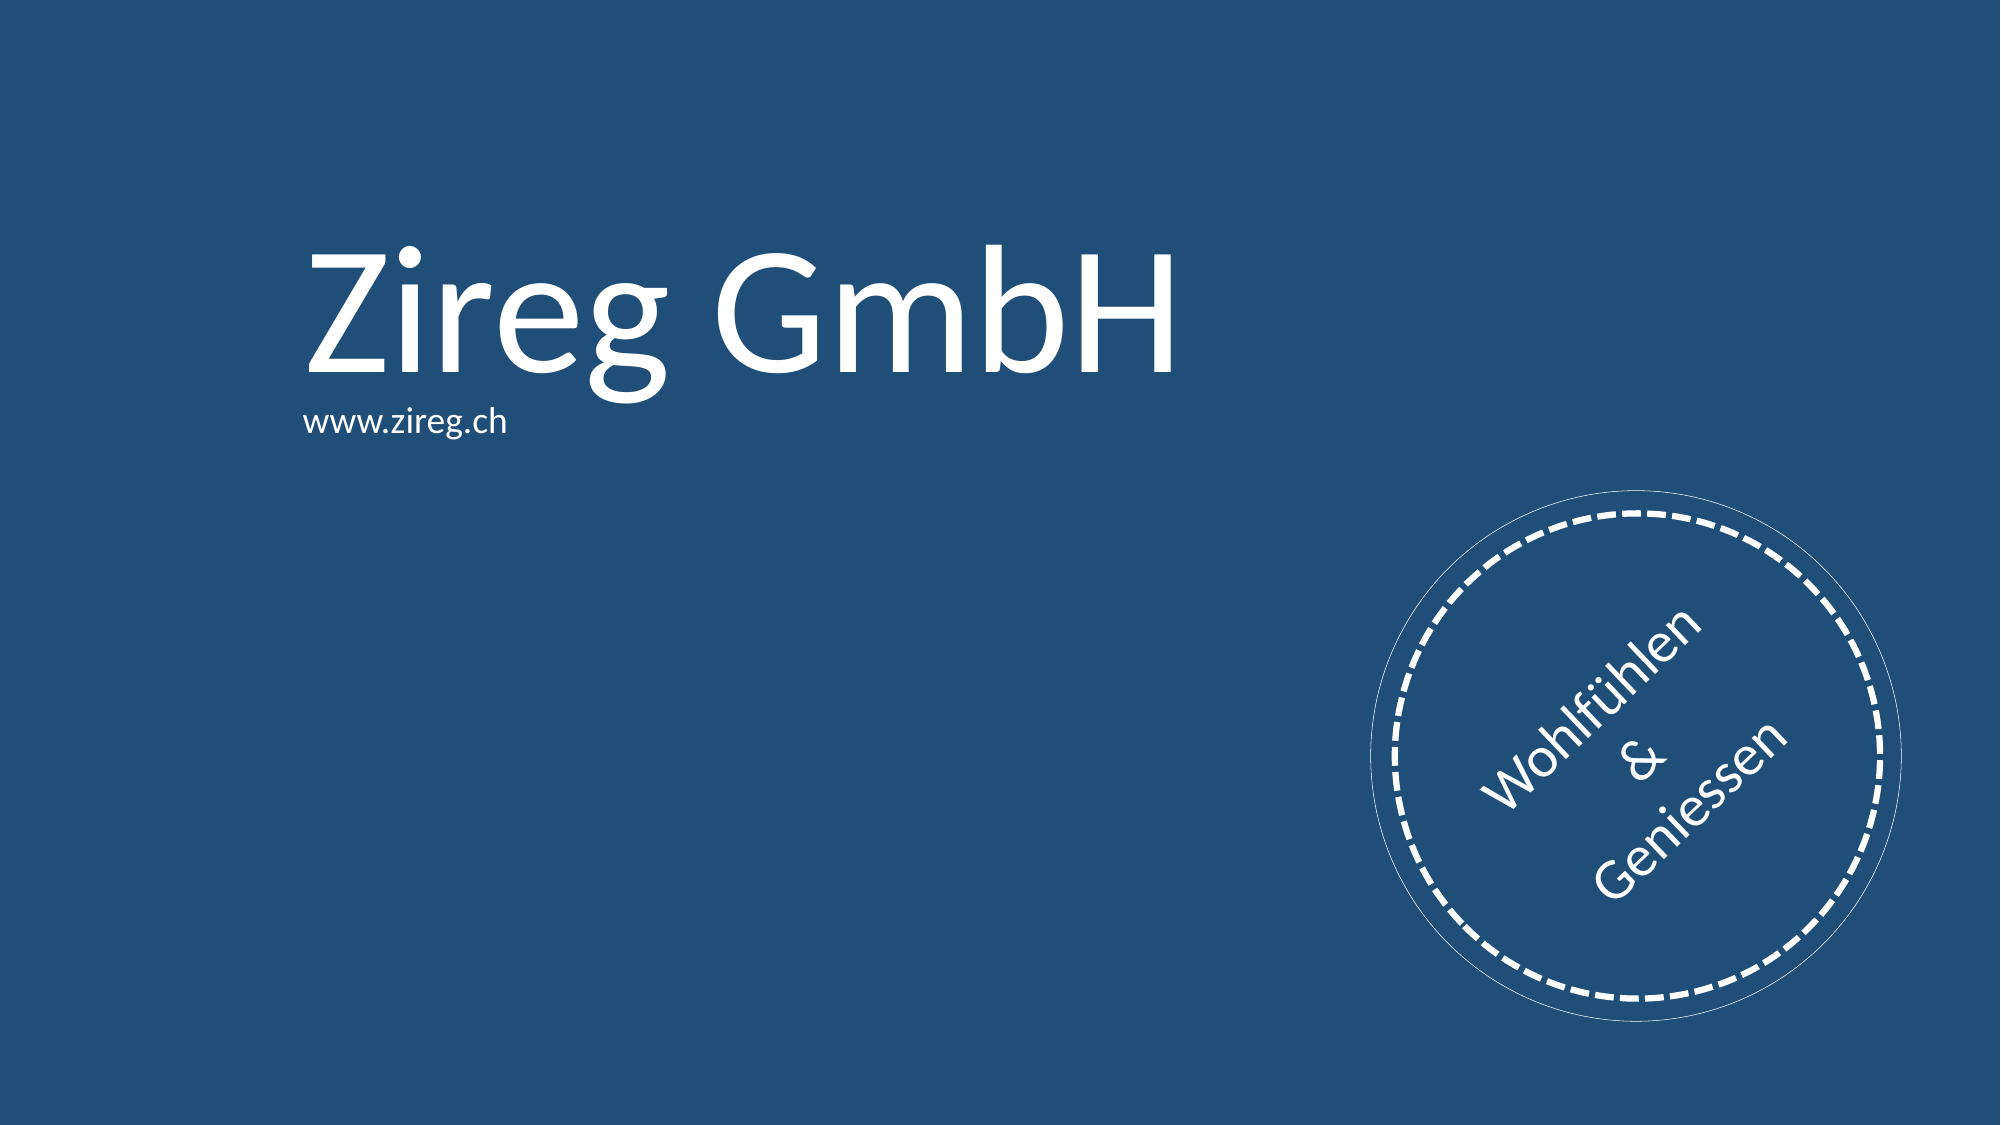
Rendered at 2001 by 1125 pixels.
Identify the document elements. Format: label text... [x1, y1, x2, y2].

title Zireg GmbH [287, 27, 1200, 420]
text_box www.zireg.ch [287, 388, 1000, 449]
